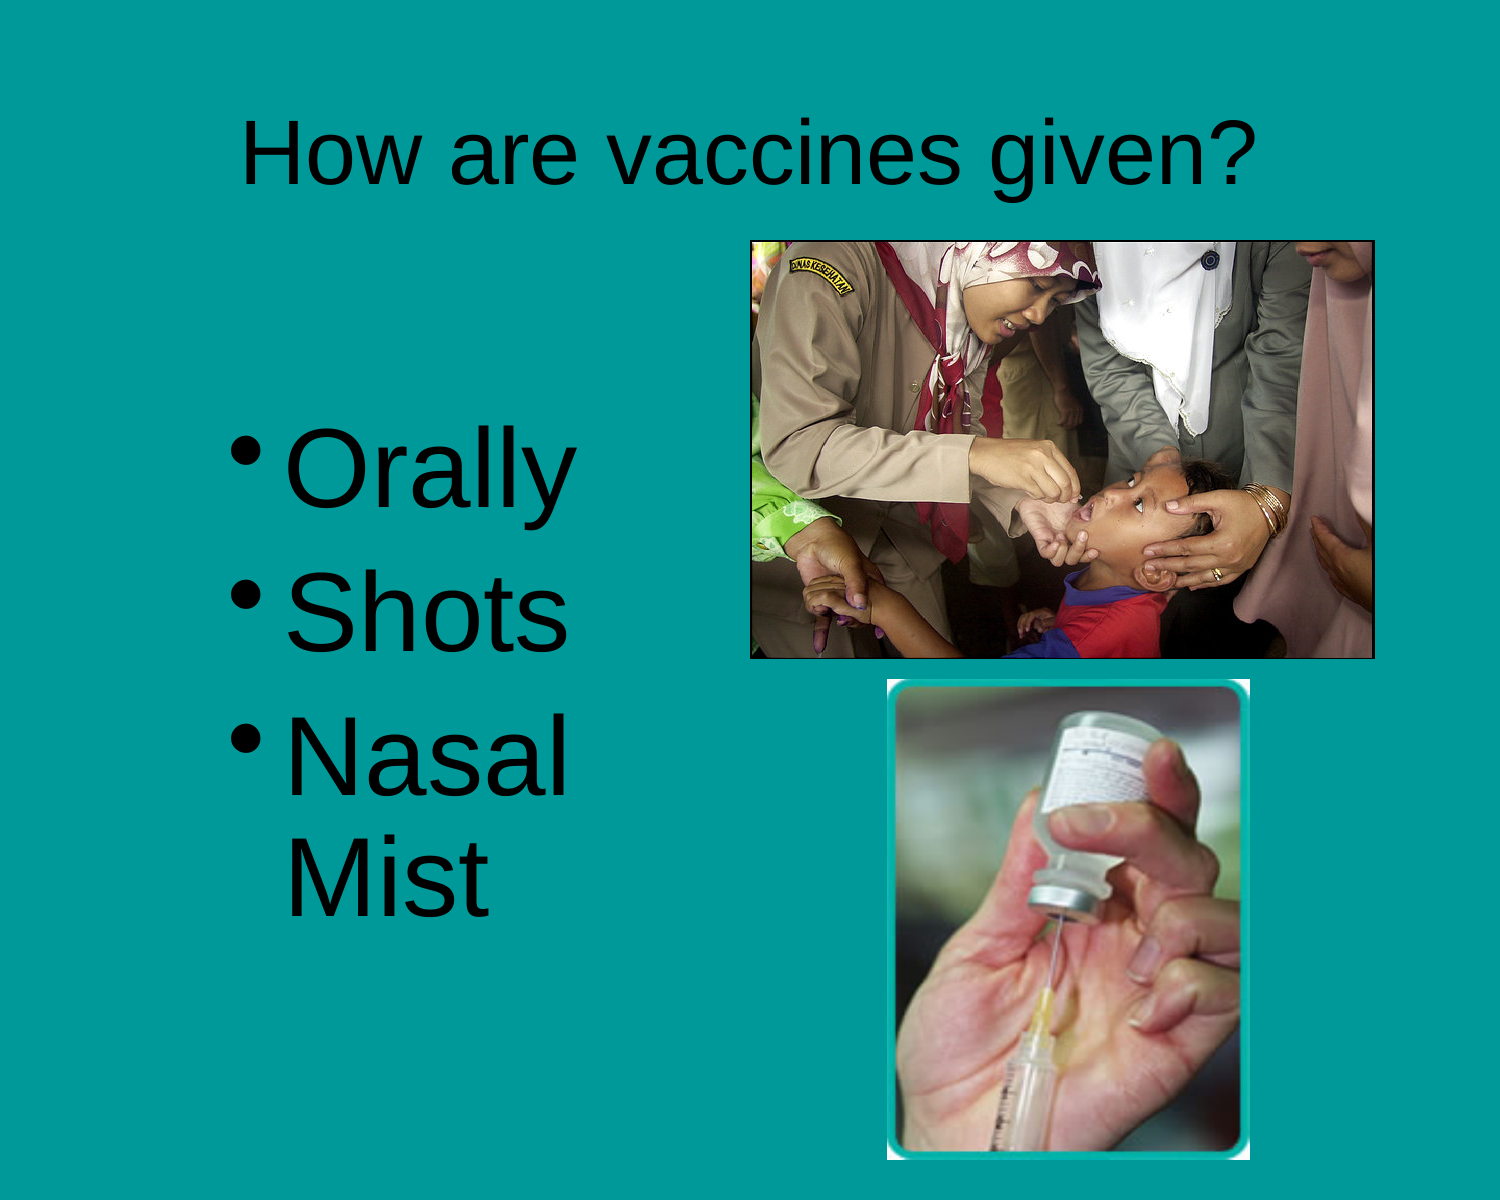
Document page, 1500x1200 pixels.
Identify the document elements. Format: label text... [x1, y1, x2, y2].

title How are vaccines given? [75, 48, 1426, 249]
list Orally Shots Nasal Mist [212, 279, 738, 1072]
picture [887, 679, 1251, 1161]
picture [749, 239, 1375, 659]
